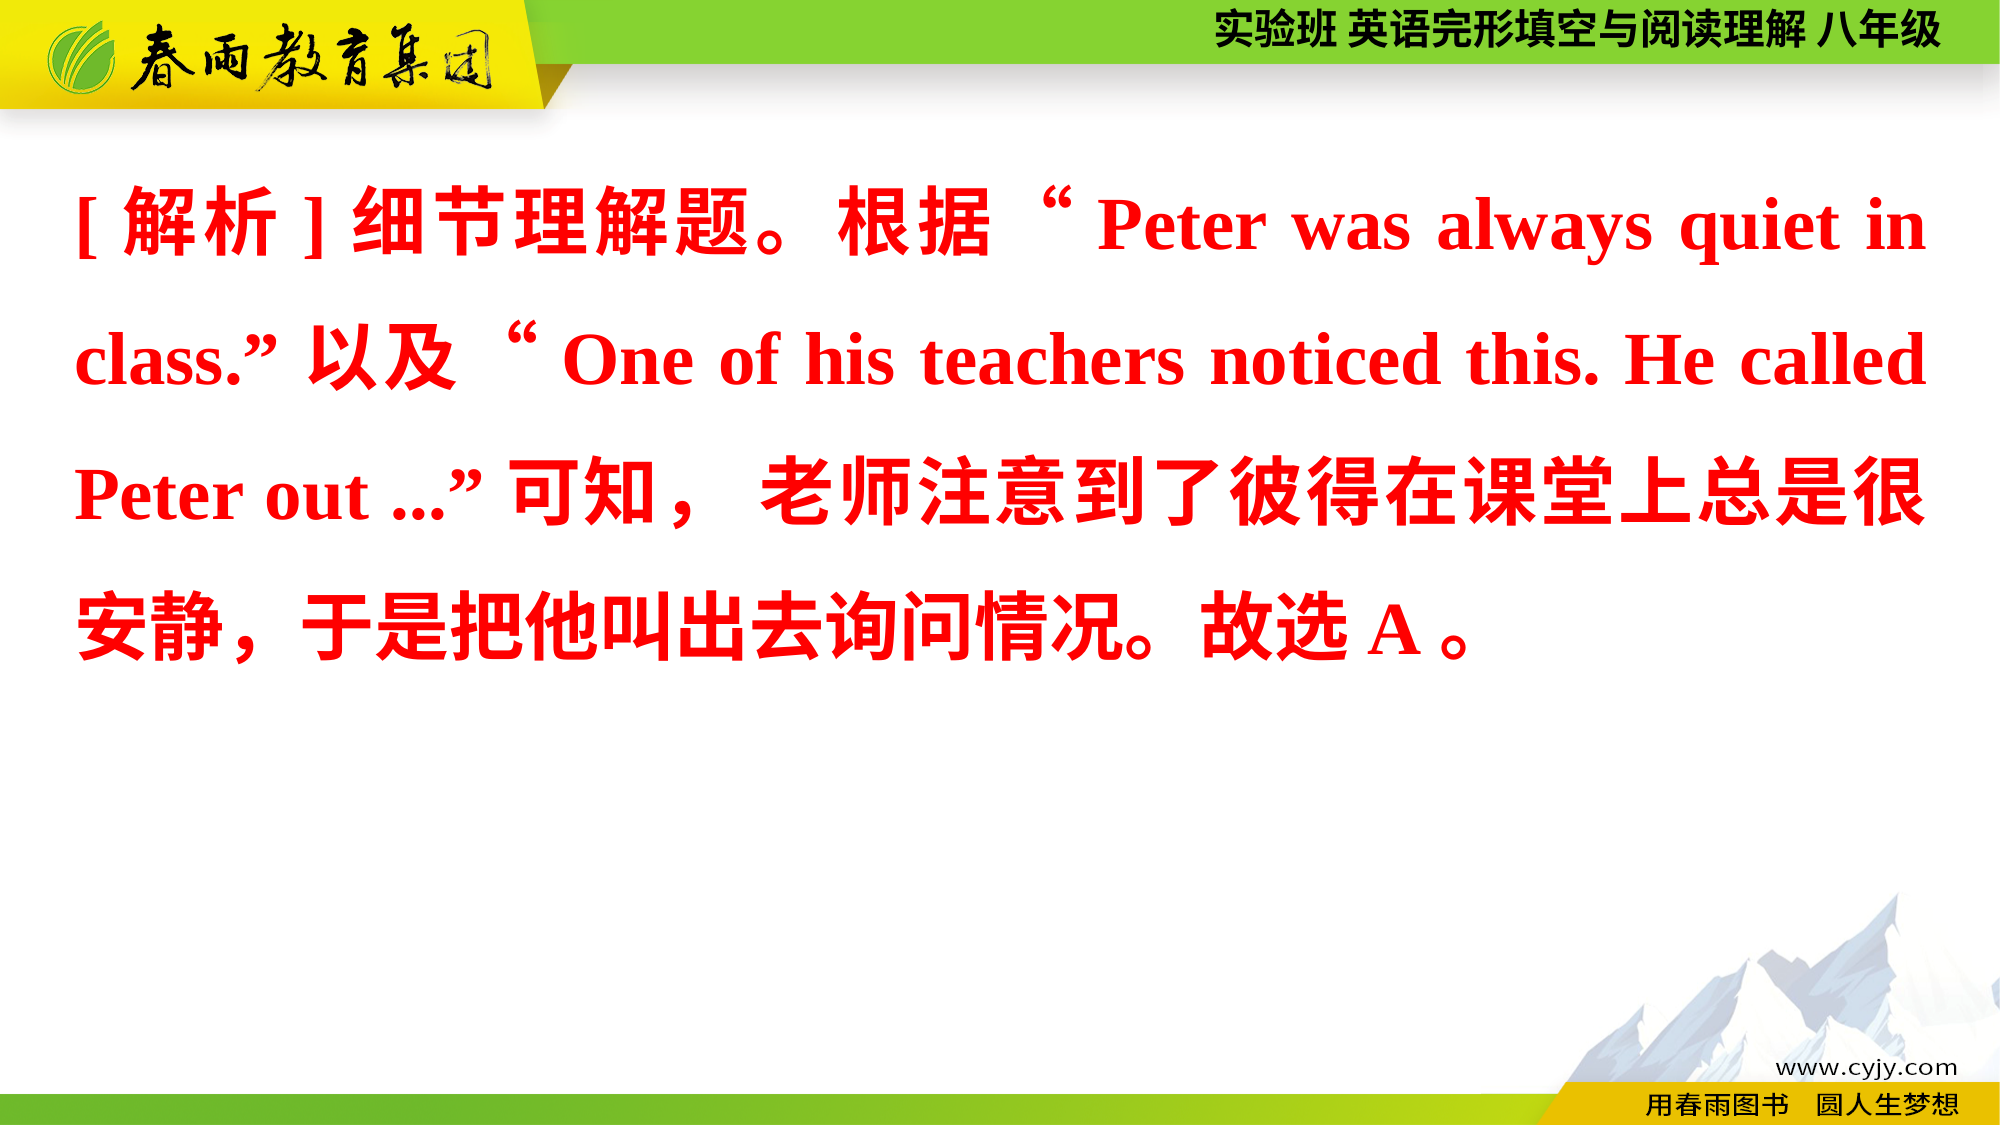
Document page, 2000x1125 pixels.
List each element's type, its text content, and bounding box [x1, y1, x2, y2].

picture [0, 0, 2000, 1125]
list [解析]细节理解题。根据“Peter was always quiet in class.”以及“One of his teachers noticed this. He called Peter out ...”可知， 老师注意到了彼得在课堂上总是很安静，于是把他叫出去询问情况。故选A。 [59, 122, 1944, 683]
